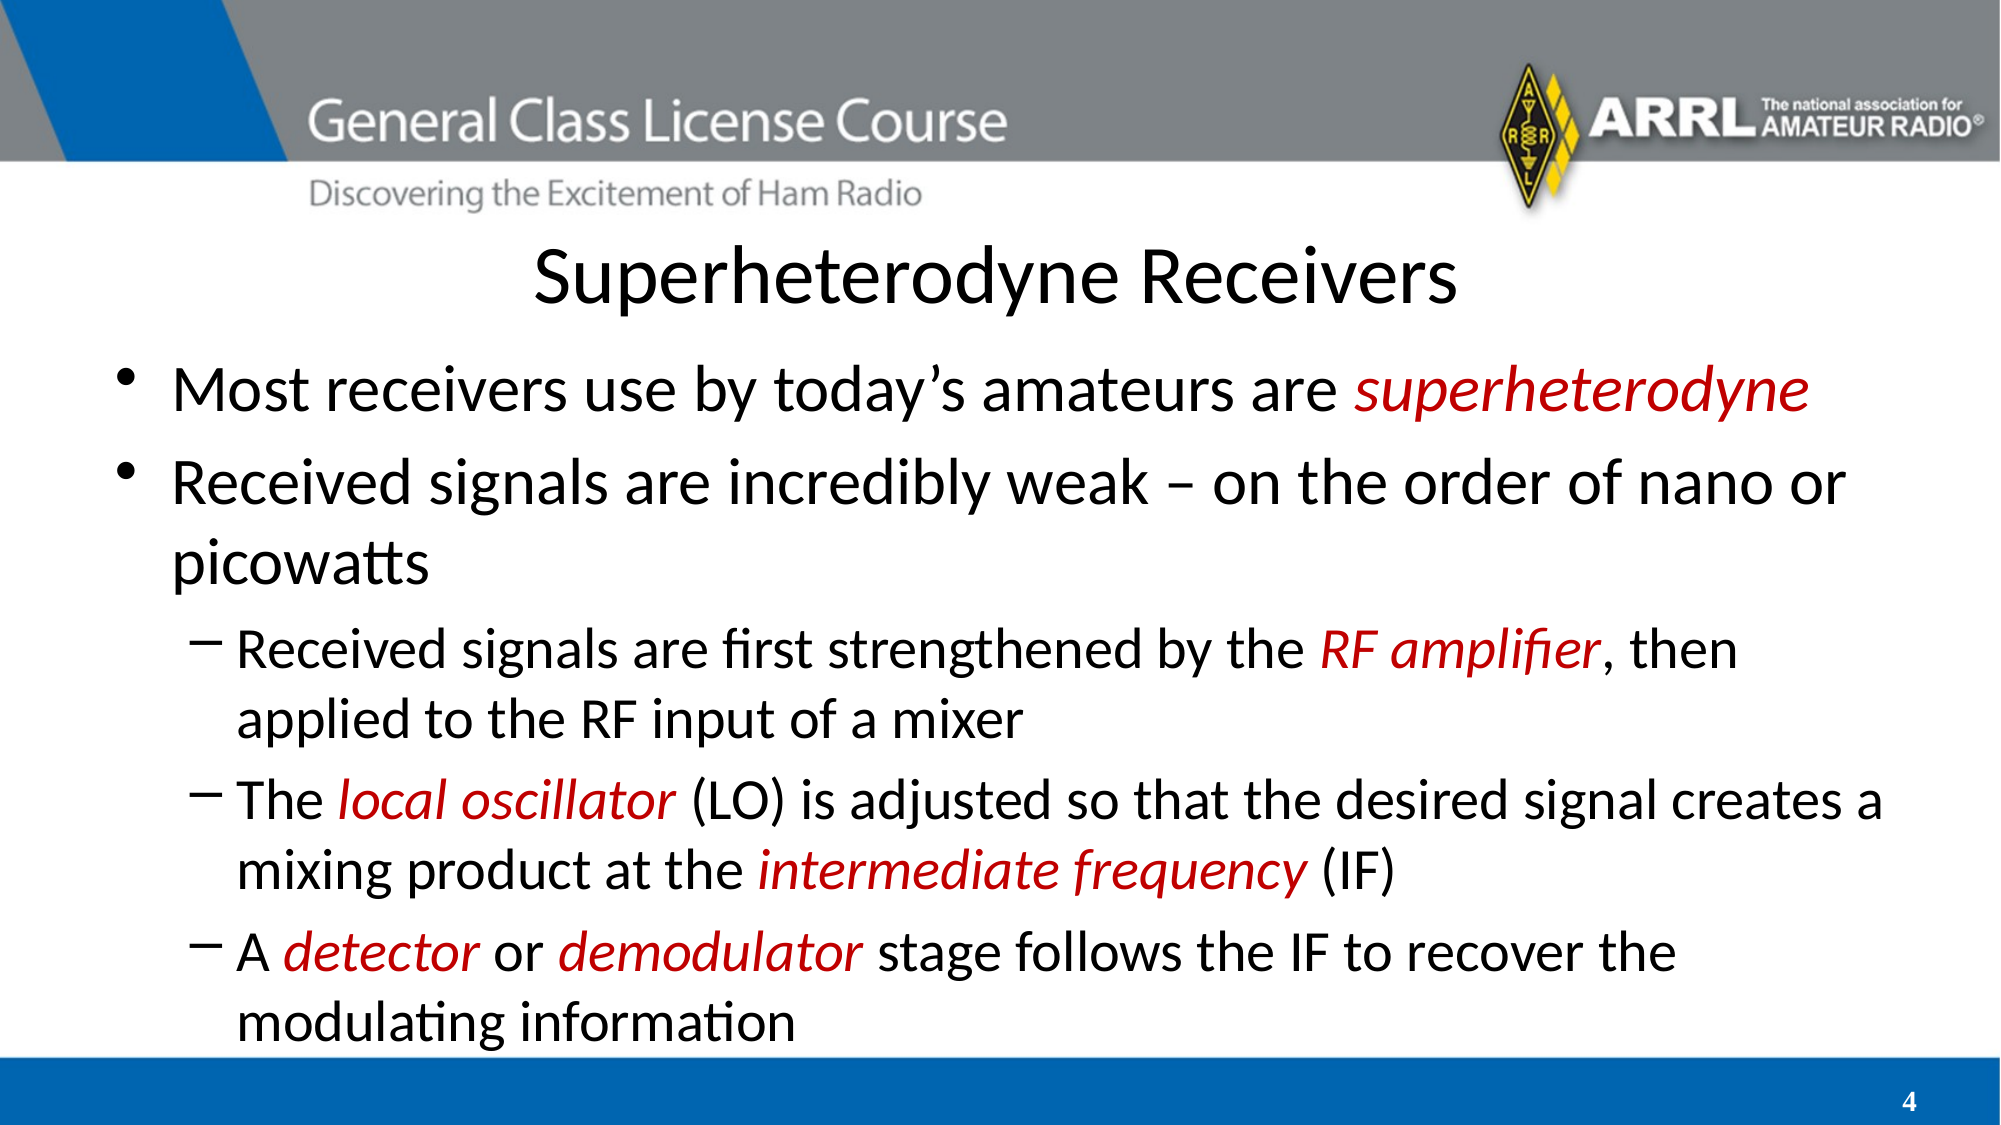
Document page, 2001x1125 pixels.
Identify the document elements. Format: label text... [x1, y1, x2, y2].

title Superheterodyne Receivers [96, 212, 1897, 356]
picture [0, 0, 2001, 1125]
list Most receivers use by today’s amateurs are superheterodyne Received signals are incredibly weak – on the order of nano or picowatts Received signals are first strengthened by the RF amplifier, then applied to the RF input of a mixer The local oscillator (LO) is adjusted so that the desired signal creates a mixing product at the intermediate frequency (IF) A detector or demodulator stage follows the IF to recover the modulating information [99, 337, 1900, 1075]
